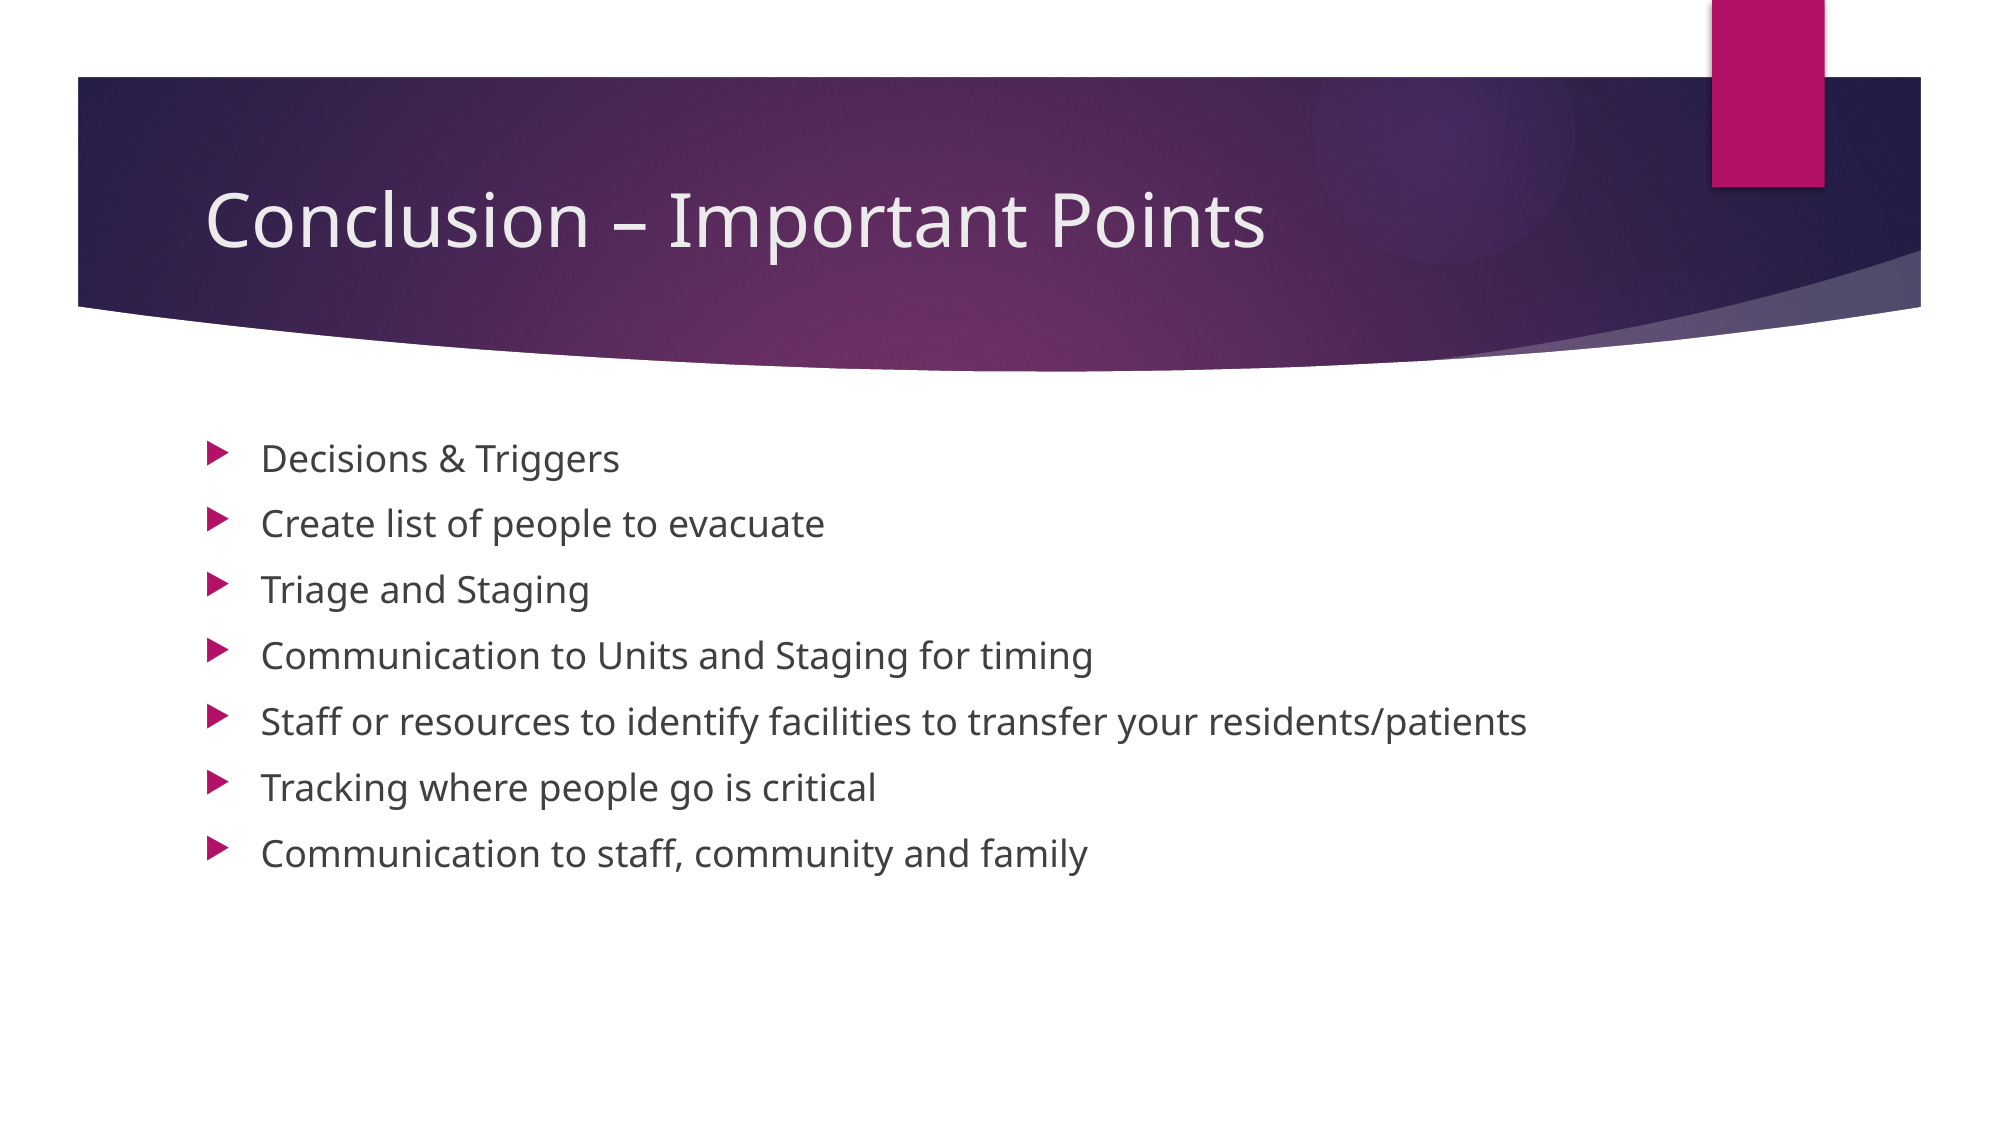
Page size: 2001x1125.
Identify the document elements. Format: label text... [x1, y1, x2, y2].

title Conclusion – Important Points [189, 159, 1627, 276]
list Decisions & Triggers Create list of people to evacuate Triage and Staging Communication to Units and Staging for timing Staff or resources to identify facilities to transfer your residents/patients Tracking where people go is critical Communication to staff, community and family [189, 427, 1638, 988]
